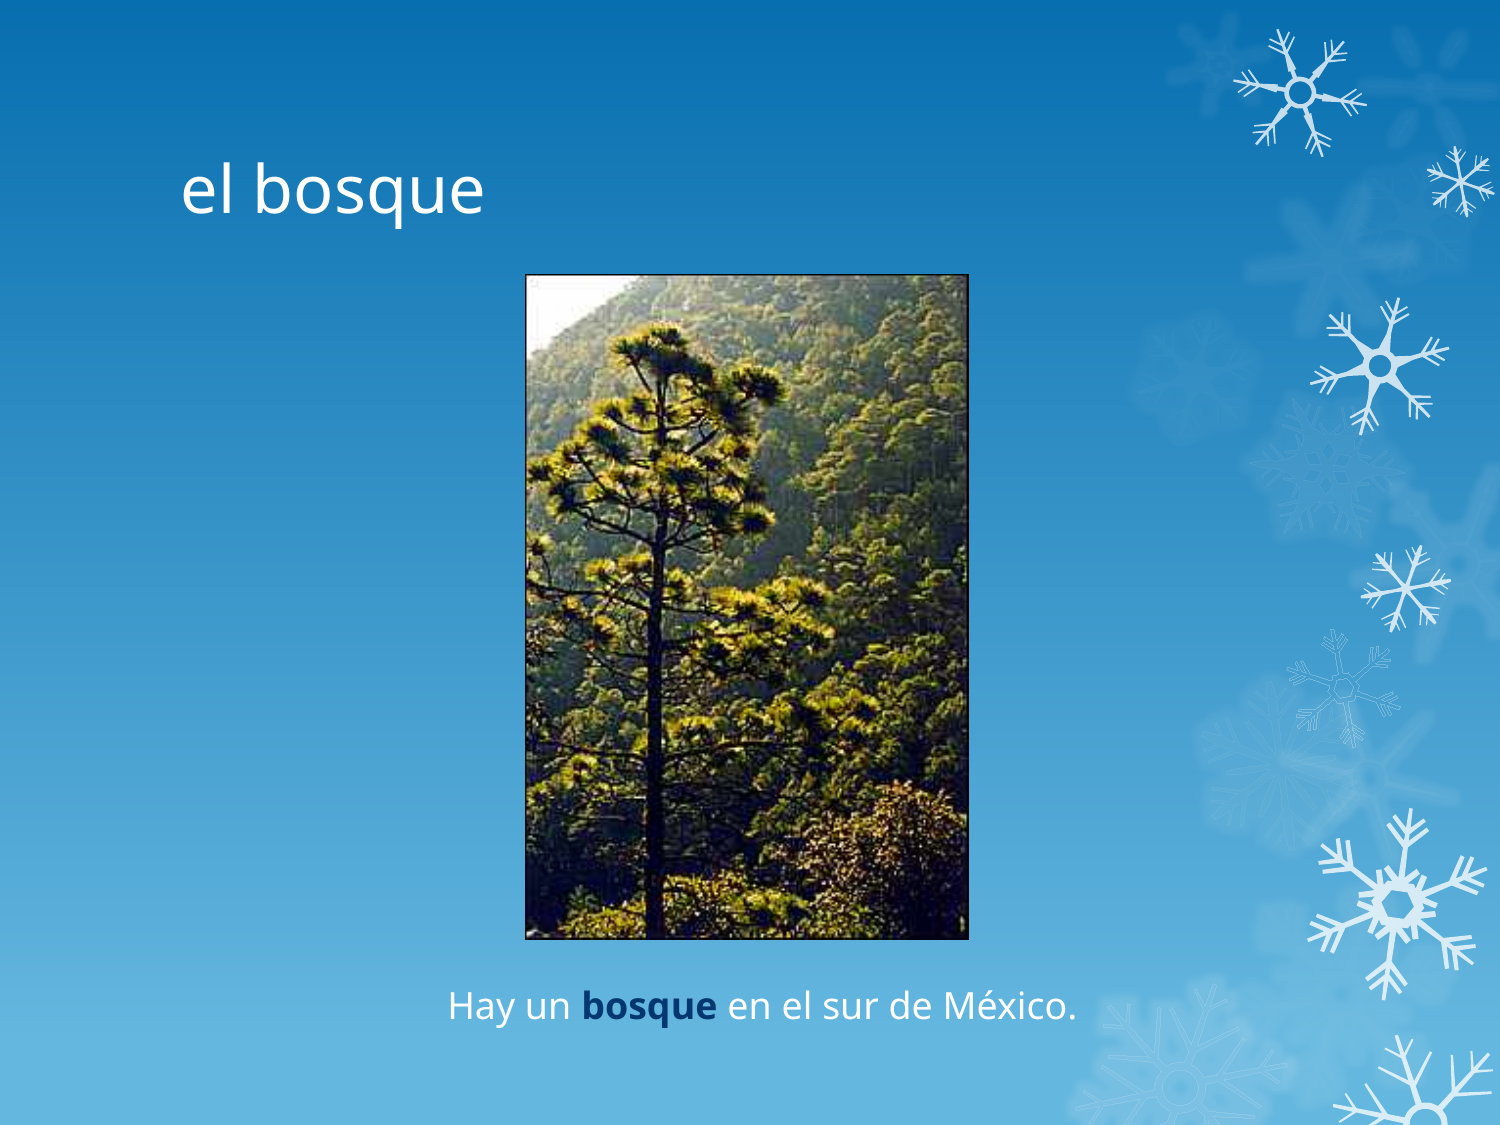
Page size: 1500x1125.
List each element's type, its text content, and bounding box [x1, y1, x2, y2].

text_box Hay un bosque en el sur de México. [187, 974, 1338, 1035]
title el bosque [165, 110, 1335, 263]
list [524, 274, 970, 941]
